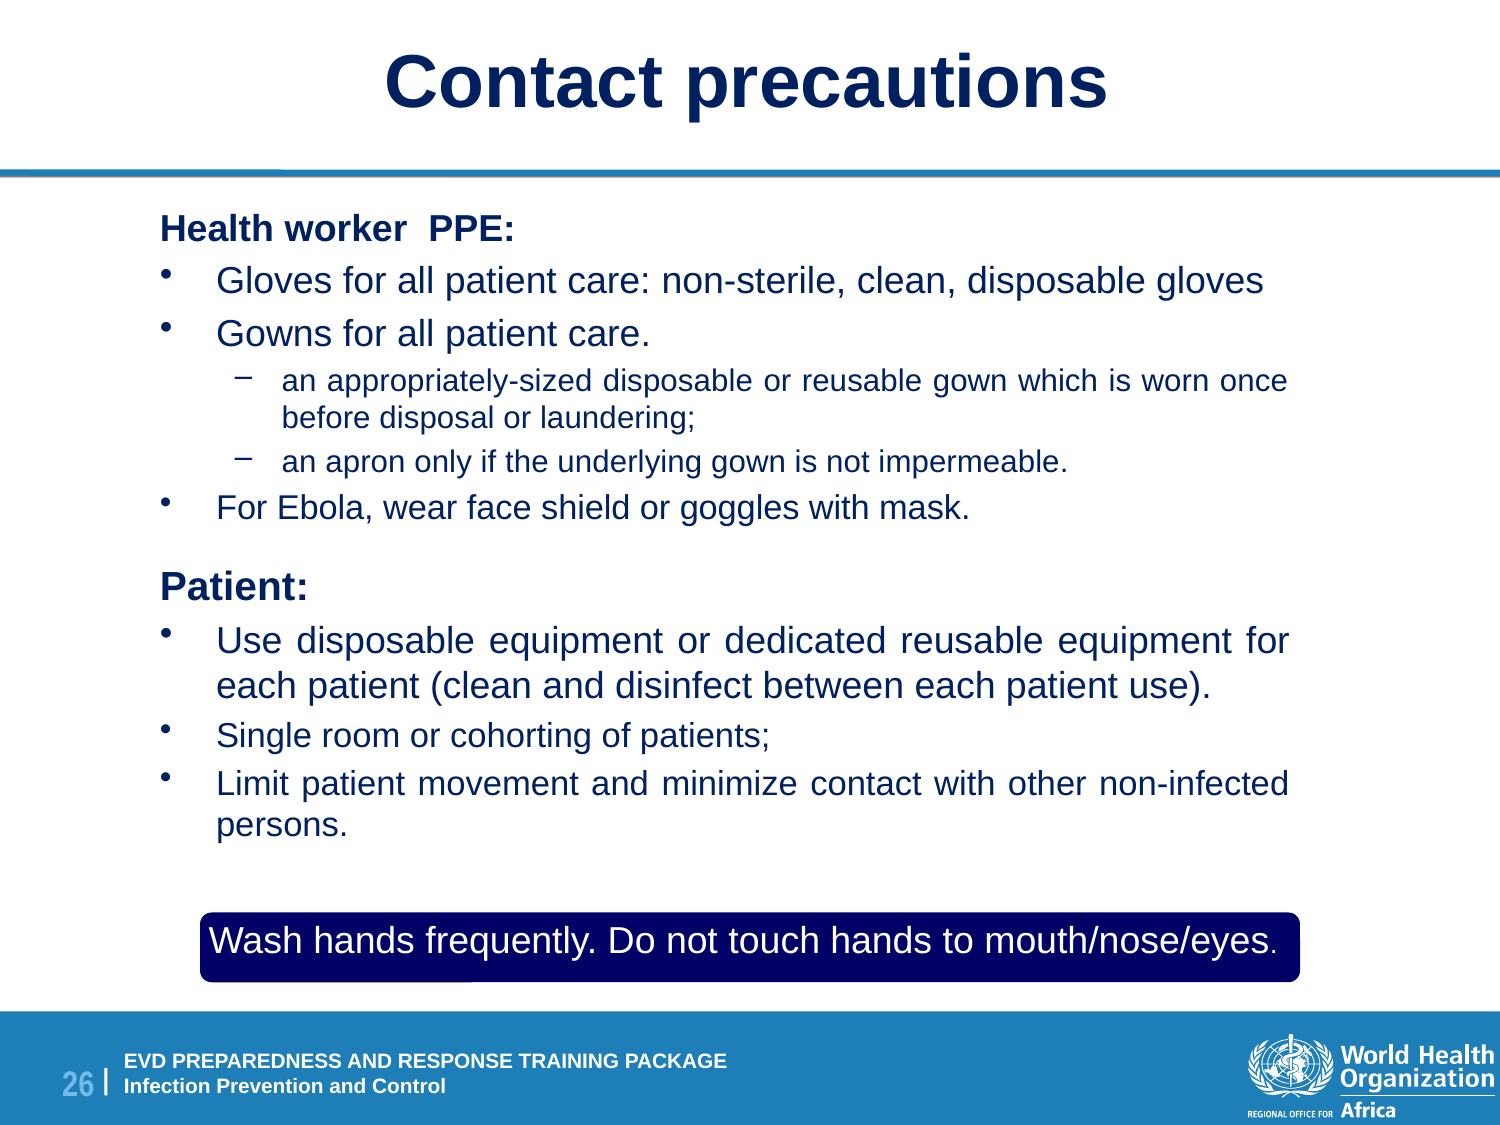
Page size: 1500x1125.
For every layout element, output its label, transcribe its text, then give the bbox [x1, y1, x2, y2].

text_box Wash hands frequently. Do not touch hands to mouth/nose/eyes. [200, 912, 1301, 983]
list Health worker PPE: Gloves for all patient care: non-sterile, clean, disposable gloves Gowns for all patient care. an appropriately-sized disposable or reusable gown which is worn once before disposal or laundering; an apron only if the underlying gown is not impermeable. For Ebola, wear face shield or goggles with mask. Patient: Use disposable equipment or dedicated reusable equipment for each patient (clean and disinfect between each patient use). Single room or cohorting of patients; Limit patient movement and minimize contact with other non-infected persons. [144, 196, 1306, 885]
title Contact precautions [0, 18, 1495, 136]
